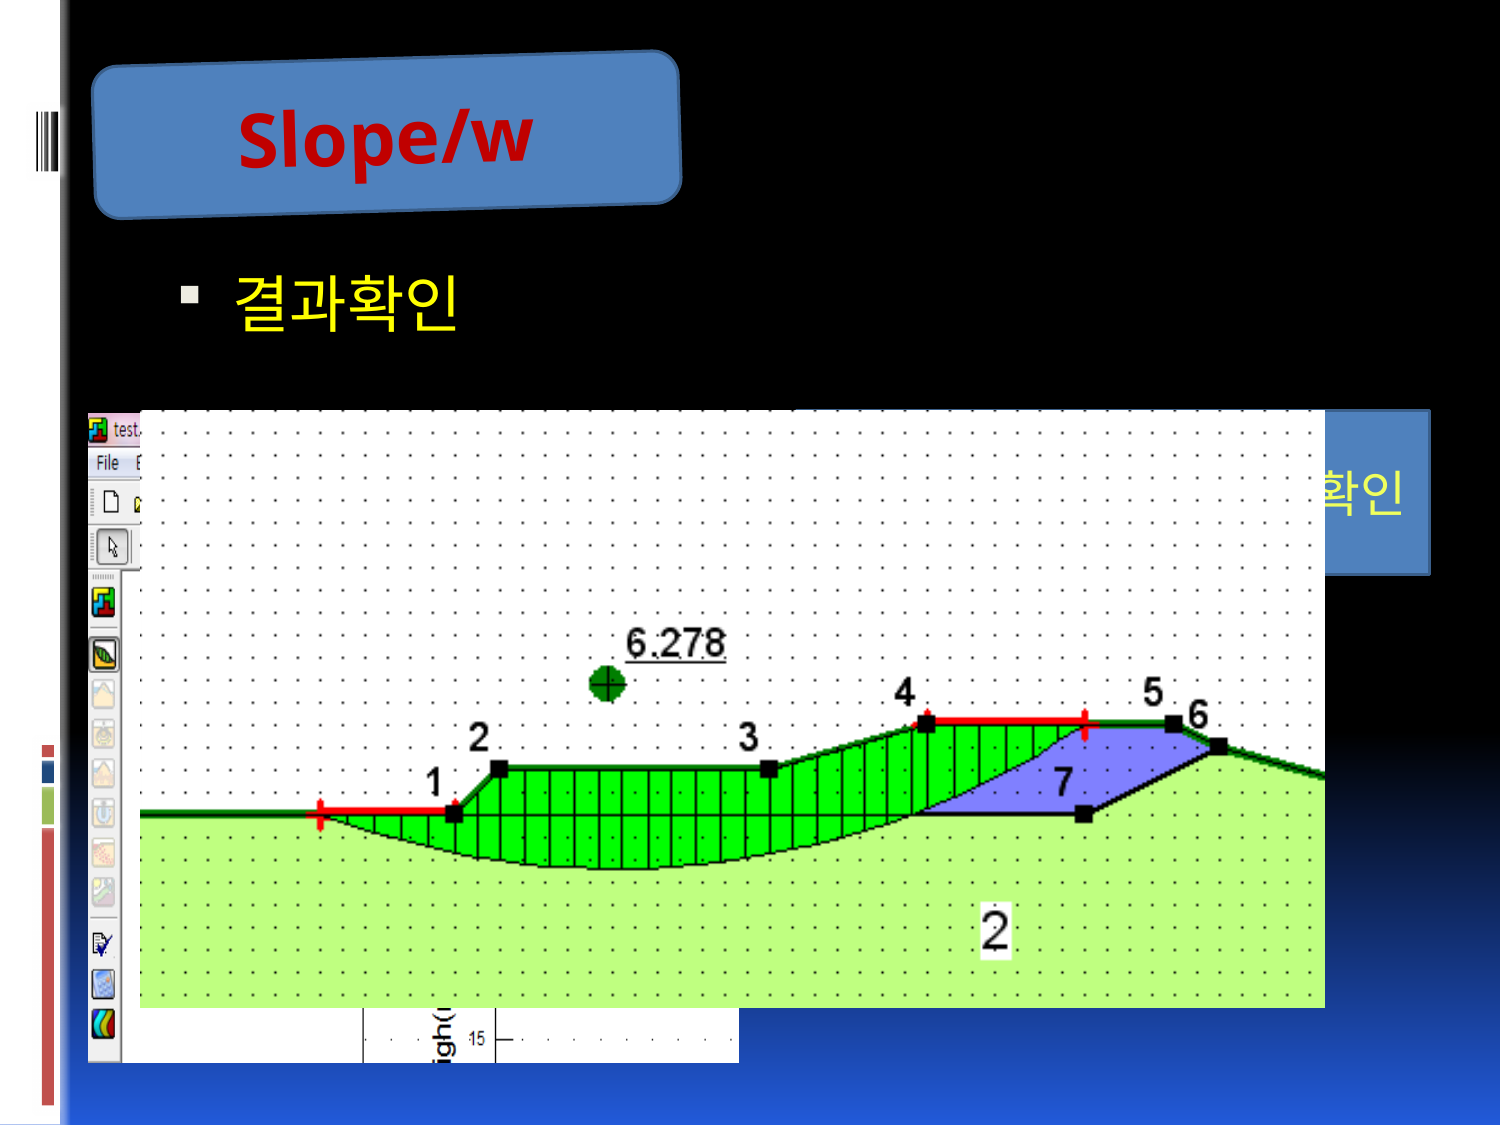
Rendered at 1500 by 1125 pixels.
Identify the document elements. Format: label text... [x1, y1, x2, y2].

picture [140, 409, 1326, 1009]
text_box CONTOUR 클릭해서 확인 [1336, 409, 1431, 576]
list 결과확인 [749, 576, 1425, 1043]
picture [88, 412, 739, 1064]
text_box Slope/w [90, 49, 683, 221]
list 결과확인 [150, 257, 1425, 409]
